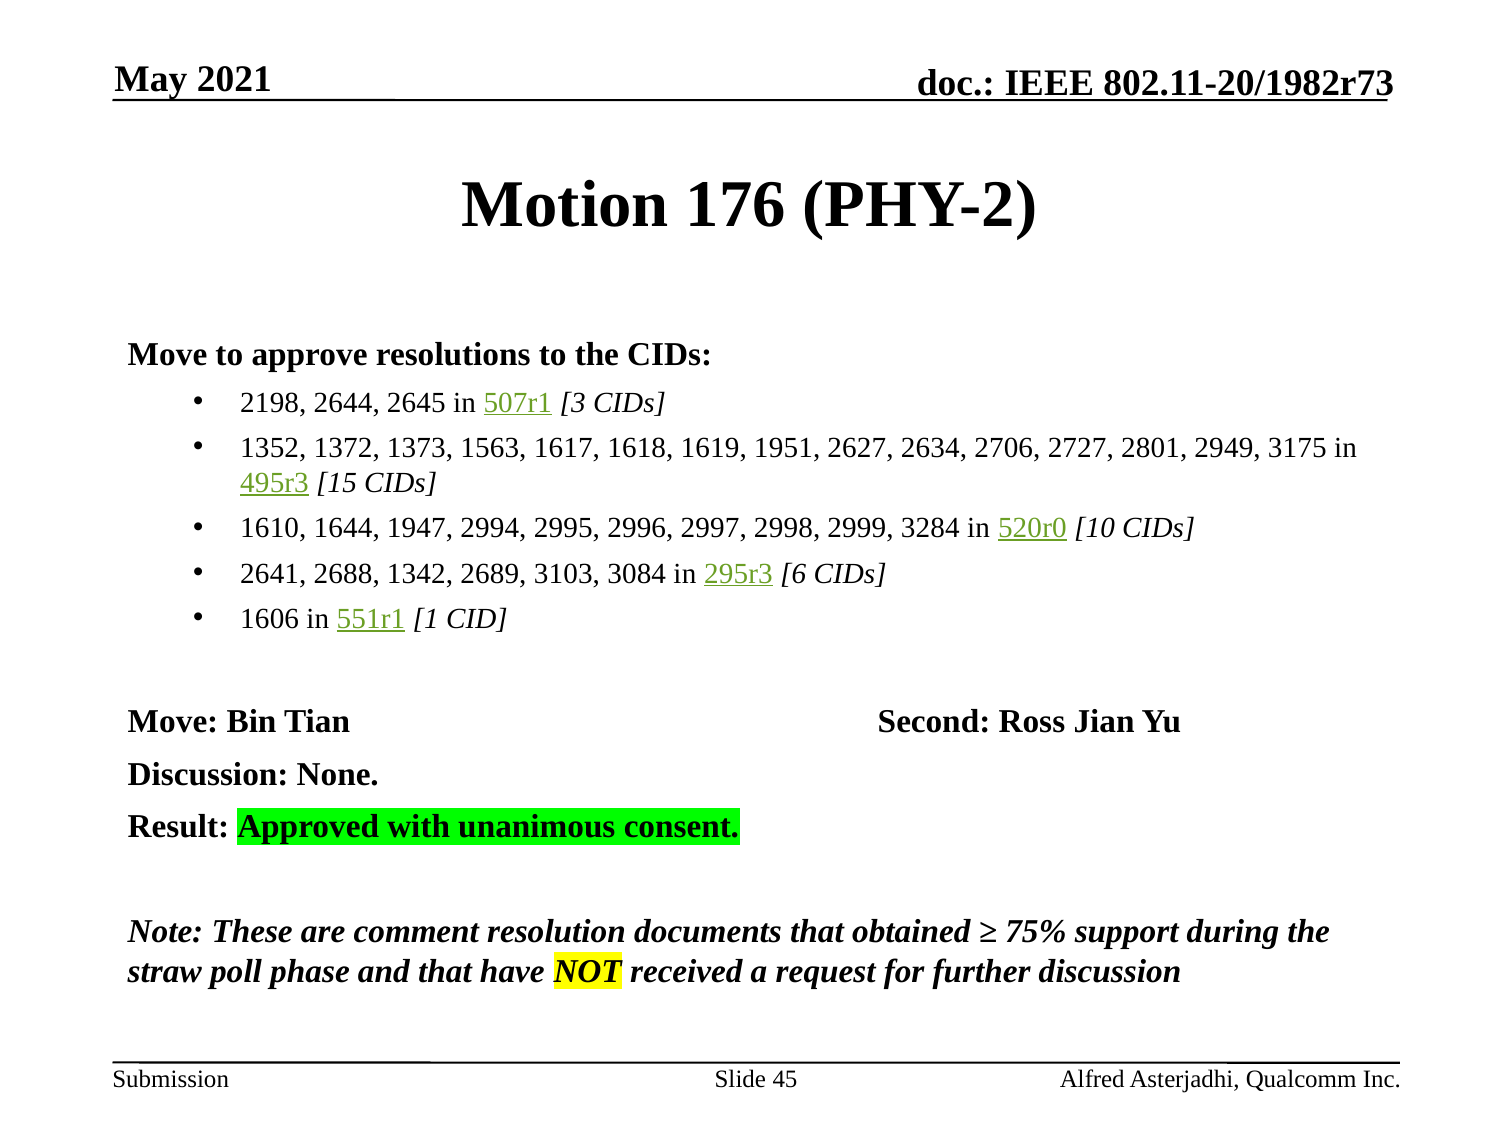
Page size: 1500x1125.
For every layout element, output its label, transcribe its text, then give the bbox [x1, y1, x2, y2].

title Motion 176 (PHY-2) [112, 112, 1388, 288]
footer Alfred Asterjadhi, Qualcomm Inc. [878, 1061, 1402, 1093]
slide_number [114, 54, 423, 100]
slide_number Slide 45 [712, 1061, 800, 1123]
list Move to approve resolutions to the CIDs: 2198, 2644, 2645 in 507r1 [3 CIDs] 1352, 1372, 1373, 1563, 1617, 1618, 1619, 1951, 2627, 2634, 2706, 2727, 2801, 2949, 3175 in 495r3 [15 CIDs] 1610, 1644, 1947, 2994, 2995, 2996, 2997, 2998, 2999, 3284 in 520r0 [10 CIDs] 2641, 2688, 1342, 2689, 3103, 3084 in 295r3 [6 CIDs] 1606 in 551r1 [1 CID] Move: Bin Tian Second: Ross Jian Yu Discussion: None. Result: Approved with unanimous consent. Note: These are comment resolution documents that obtained ≥ 75% support during the straw poll phase and that have NOT received a request for further discussion [112, 324, 1388, 1063]
